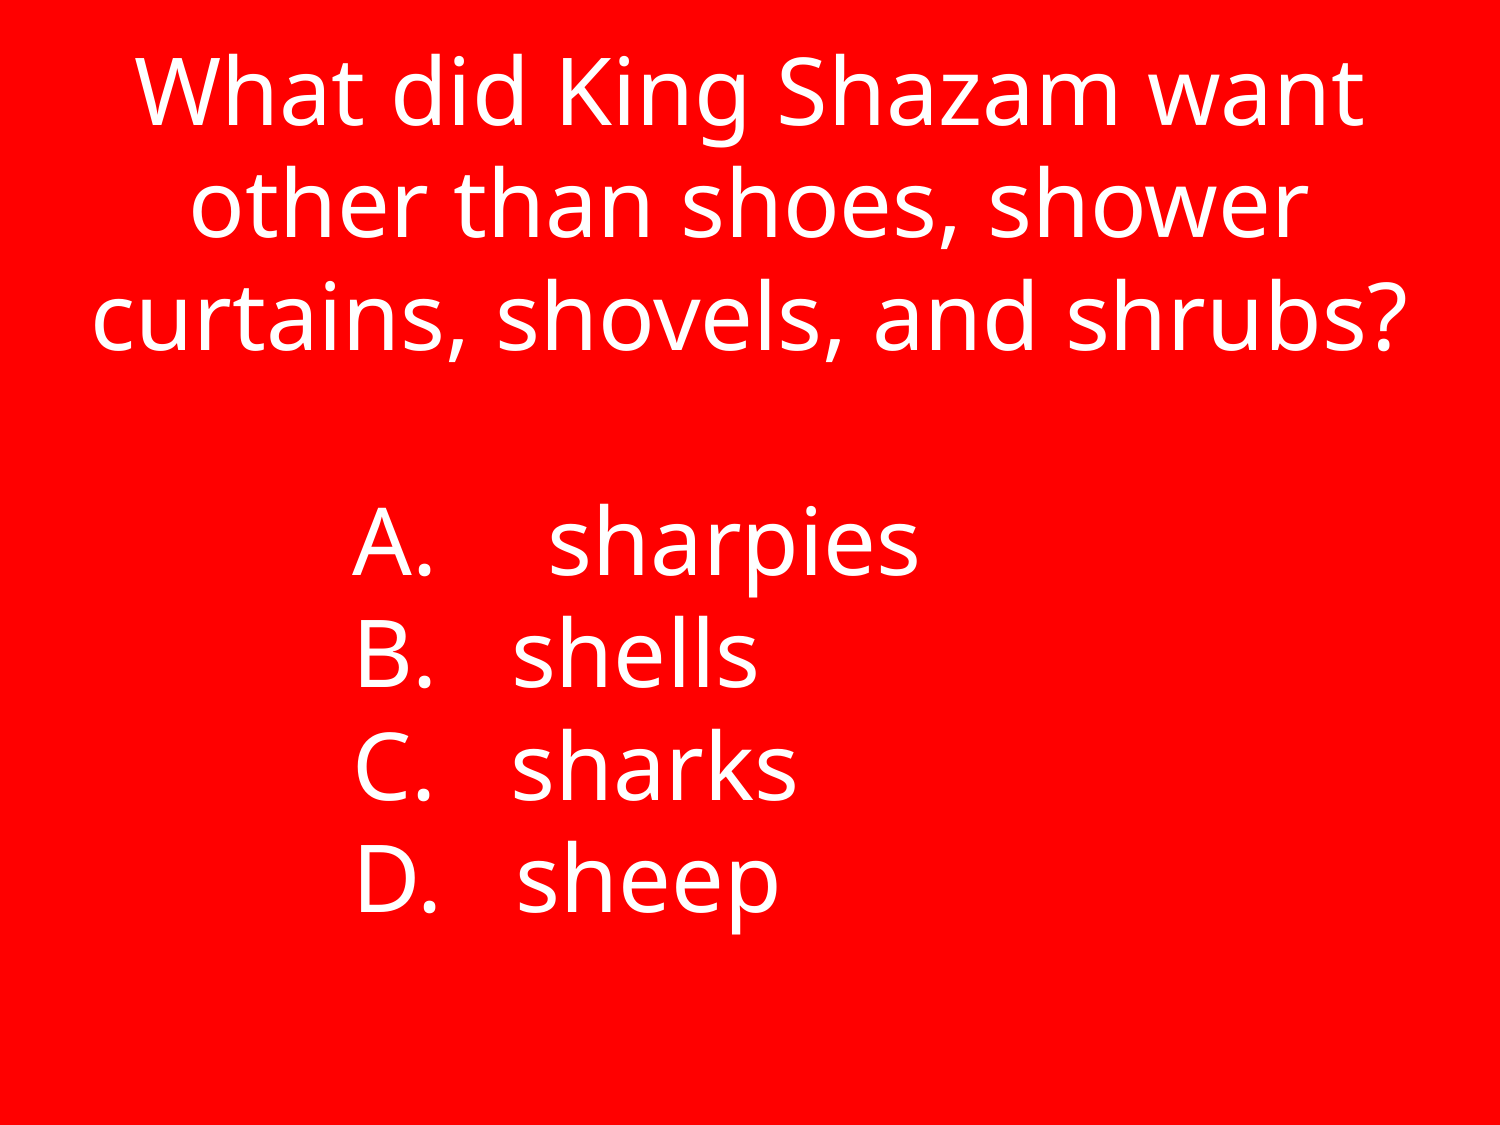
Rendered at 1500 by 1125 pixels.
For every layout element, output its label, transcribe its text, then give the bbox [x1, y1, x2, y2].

text_box What did King Shazam want other than shoes, shower curtains, shovels, and shrubs? sharpies shells sharks sheep [37, 23, 1463, 1052]
